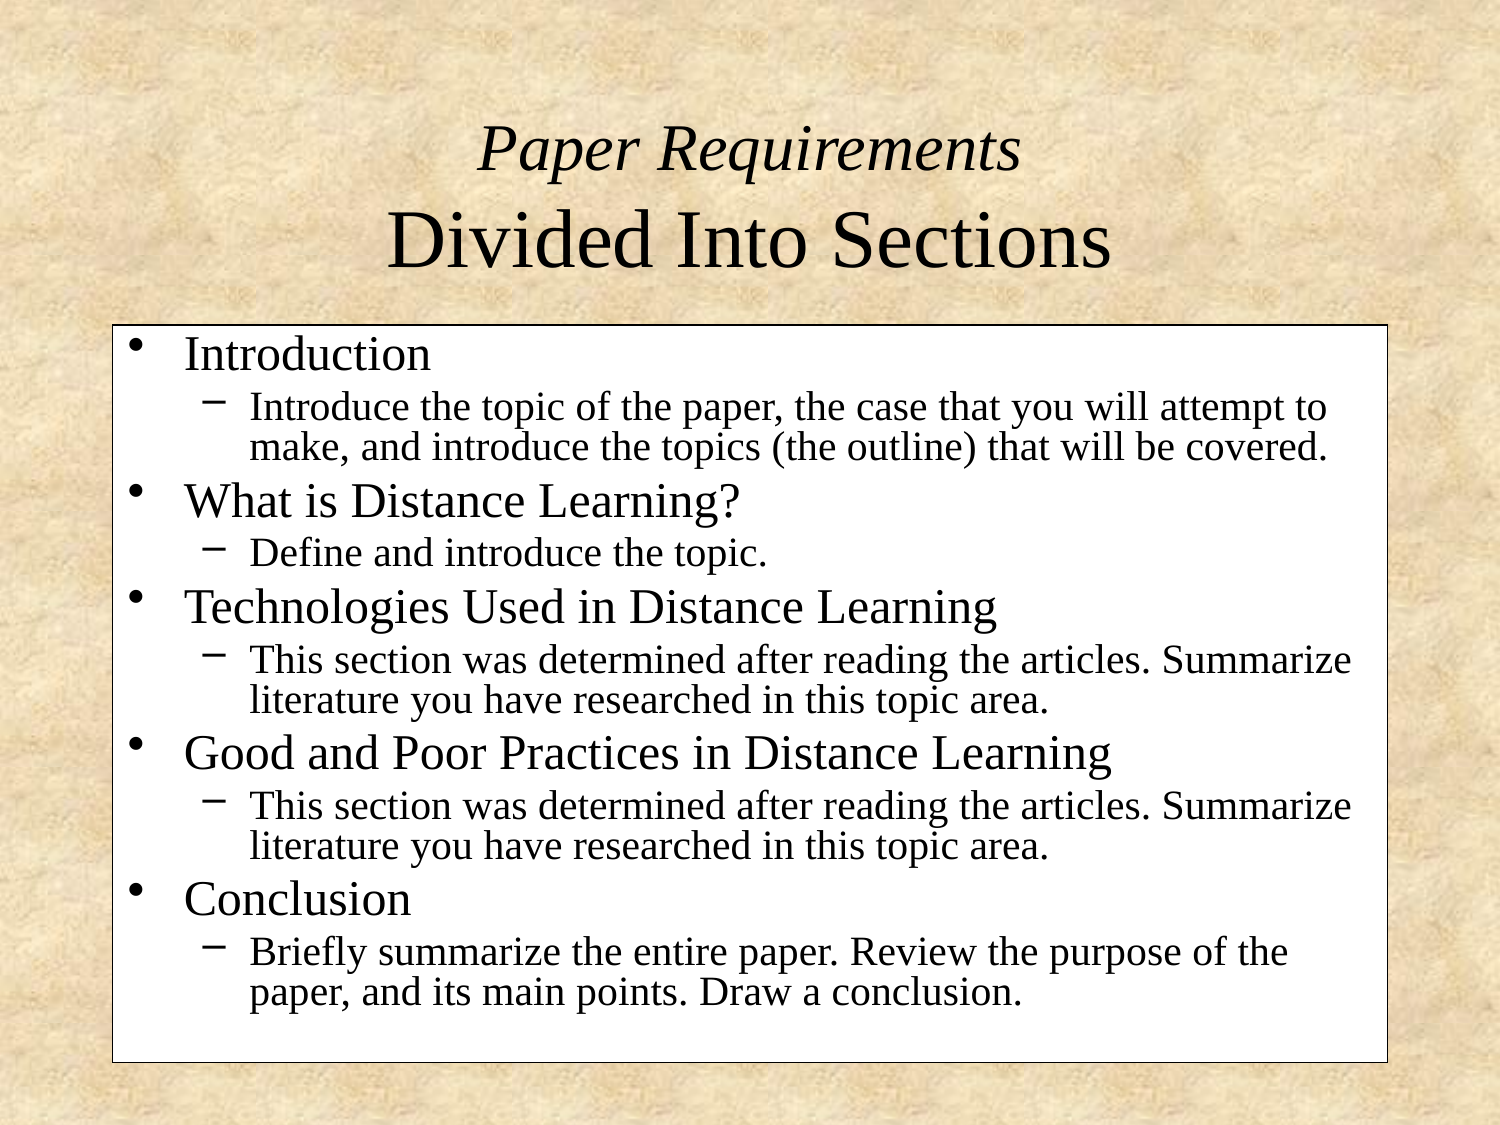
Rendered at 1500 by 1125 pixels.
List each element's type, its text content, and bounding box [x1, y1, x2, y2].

list Introduction Introduce the topic of the paper, the case that you will attempt to make, and introduce the topics (the outline) that will be covered. What is Distance Learning? Define and introduce the topic. Technologies Used in Distance Learning This section was determined after reading the articles. Summarize literature you have researched in this topic area. Good and Poor Practices in Distance Learning This section was determined after reading the articles. Summarize literature you have researched in this topic area. Conclusion Briefly summarize the entire paper. Review the purpose of the paper, and its main points. Draw a conclusion. [112, 324, 1388, 1063]
title Paper Requirements Divided Into Sections [112, 99, 1388, 288]
picture [0, 0, 1500, 1125]
